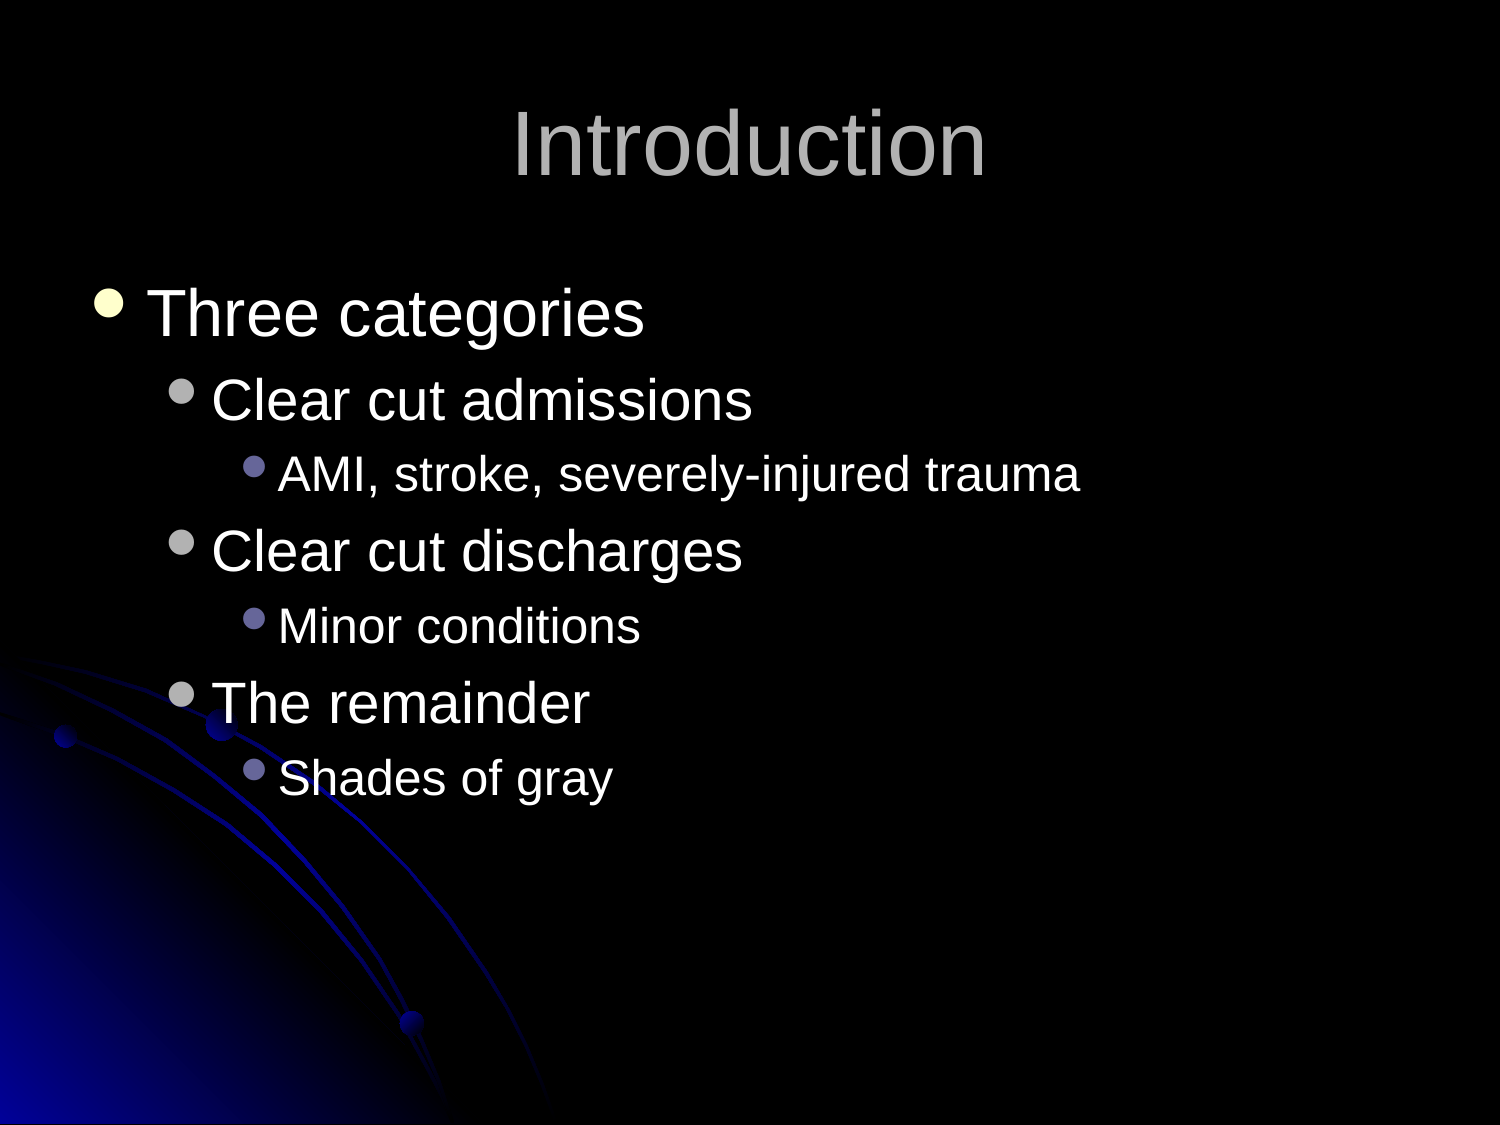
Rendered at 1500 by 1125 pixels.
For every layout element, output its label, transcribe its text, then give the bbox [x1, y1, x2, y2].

list Three categories Clear cut admissions AMI, stroke, severely-injured trauma Clear cut discharges Minor conditions The remainder Shades of gray [74, 262, 1426, 1006]
title Introduction [74, 45, 1426, 233]
